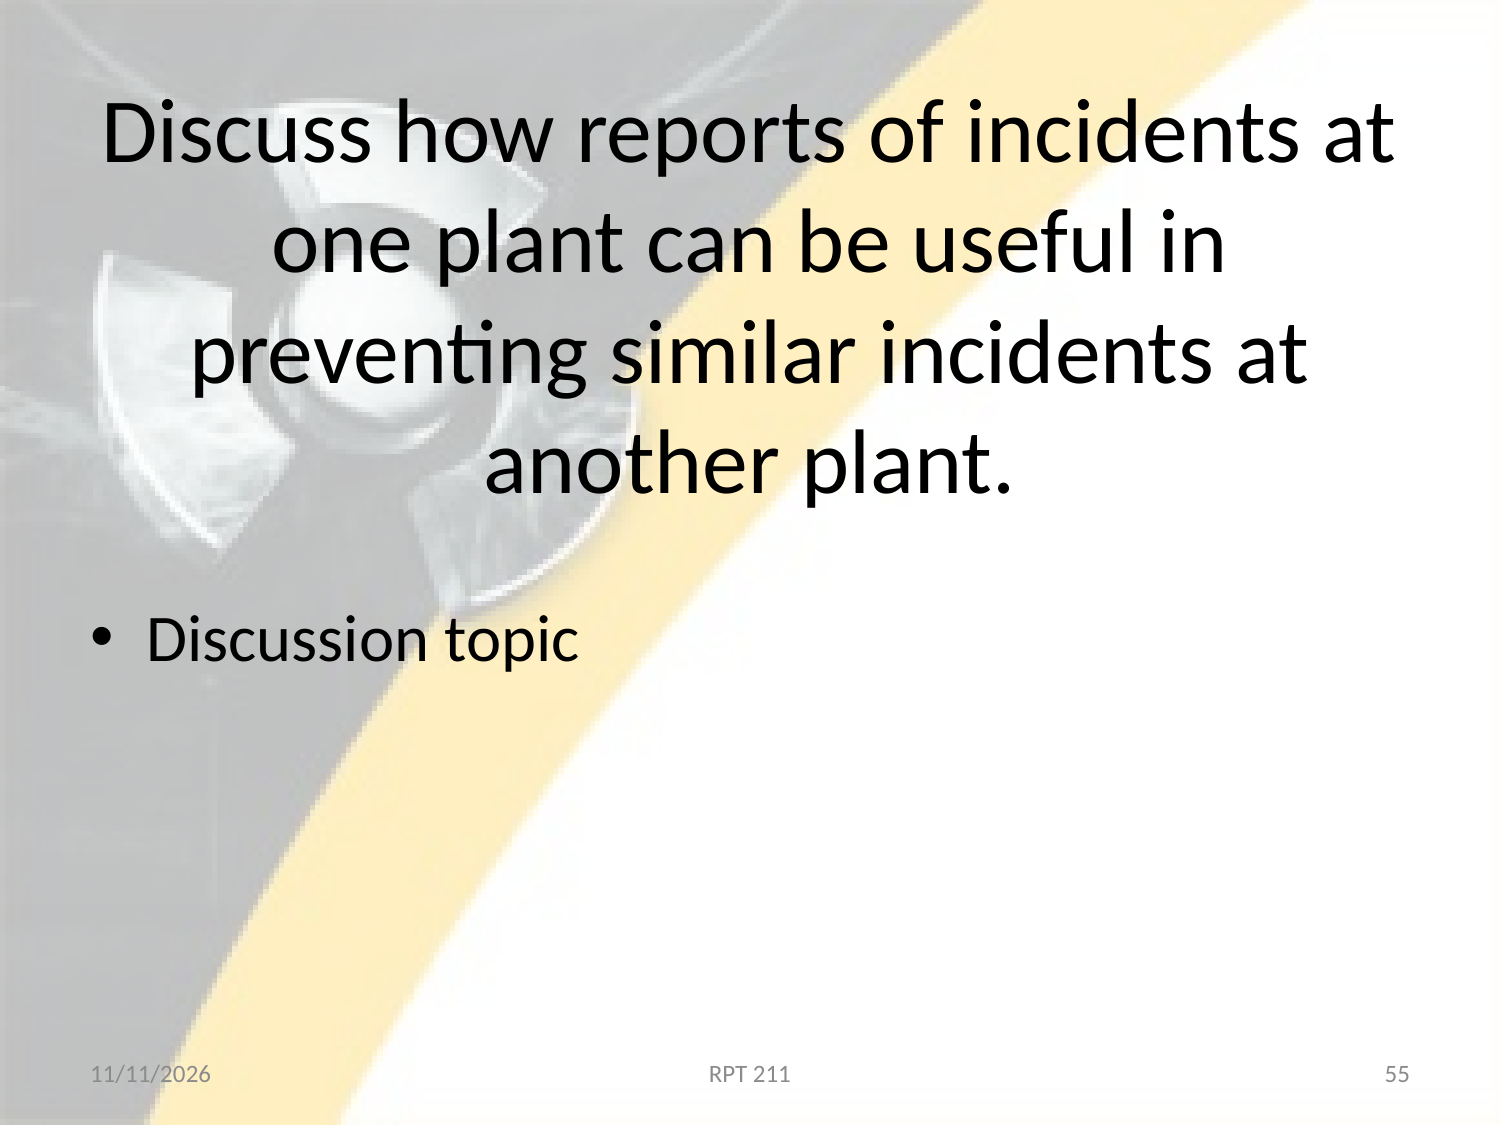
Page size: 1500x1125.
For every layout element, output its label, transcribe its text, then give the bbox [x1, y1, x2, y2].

list Discussion topic [75, 587, 1425, 986]
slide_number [75, 1042, 425, 1103]
footer RPT 211 [512, 1042, 988, 1103]
title Discuss how reports of incidents at one plant can be useful in preventing similar incidents at another plant. [75, 45, 1425, 538]
slide_number 55 [1074, 1042, 1425, 1103]
